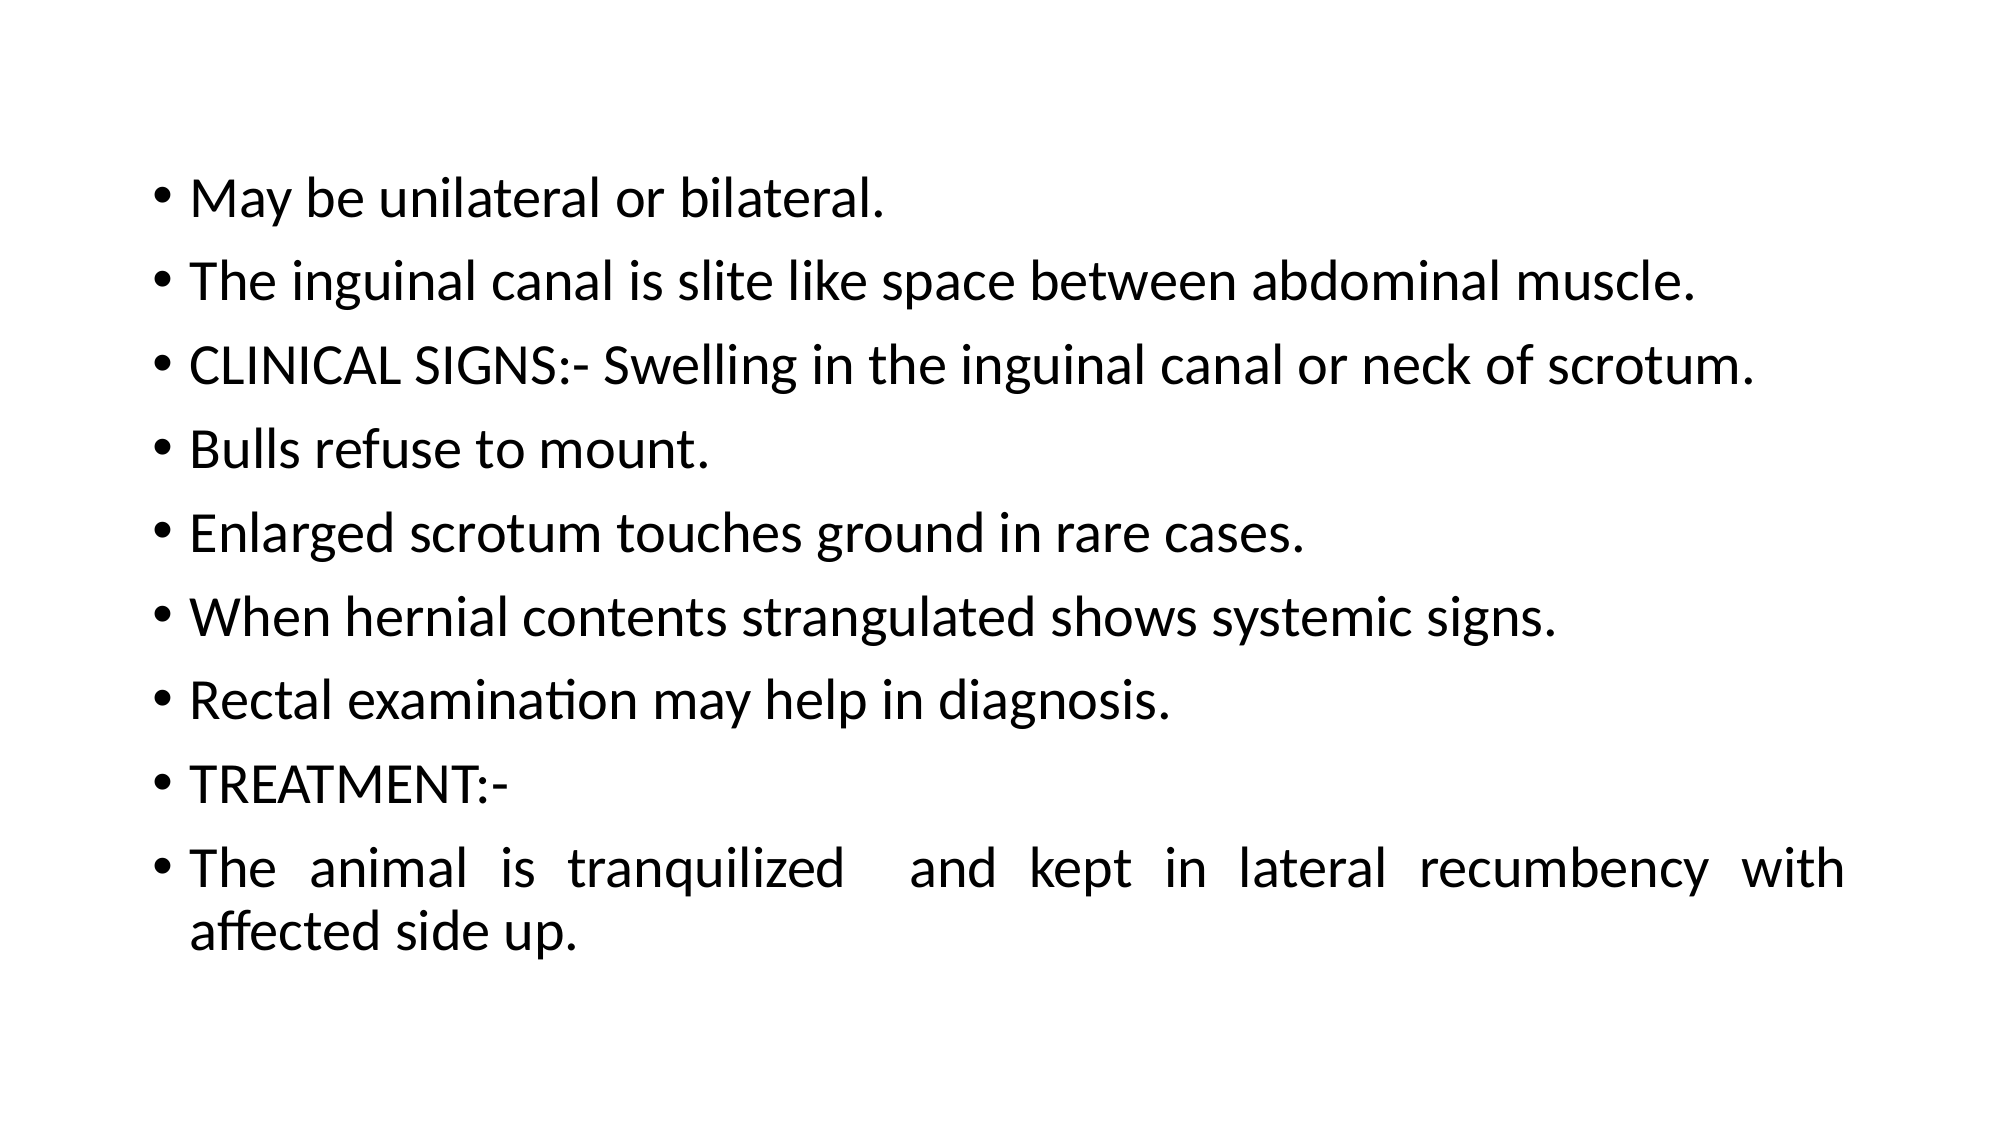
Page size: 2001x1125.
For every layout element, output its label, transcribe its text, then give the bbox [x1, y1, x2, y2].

list May be unilateral or bilateral. The inguinal canal is slite like space between abdominal muscle. CLINICAL SIGNS:- Swelling in the inguinal canal or neck of scrotum. Bulls refuse to mount. Enlarged scrotum touches ground in rare cases. When hernial contents strangulated shows systemic signs. Rectal examination may help in diagnosis. TREATMENT:- The animal is tranquilized and kept in lateral recumbency with affected side up. [137, 159, 1863, 1014]
